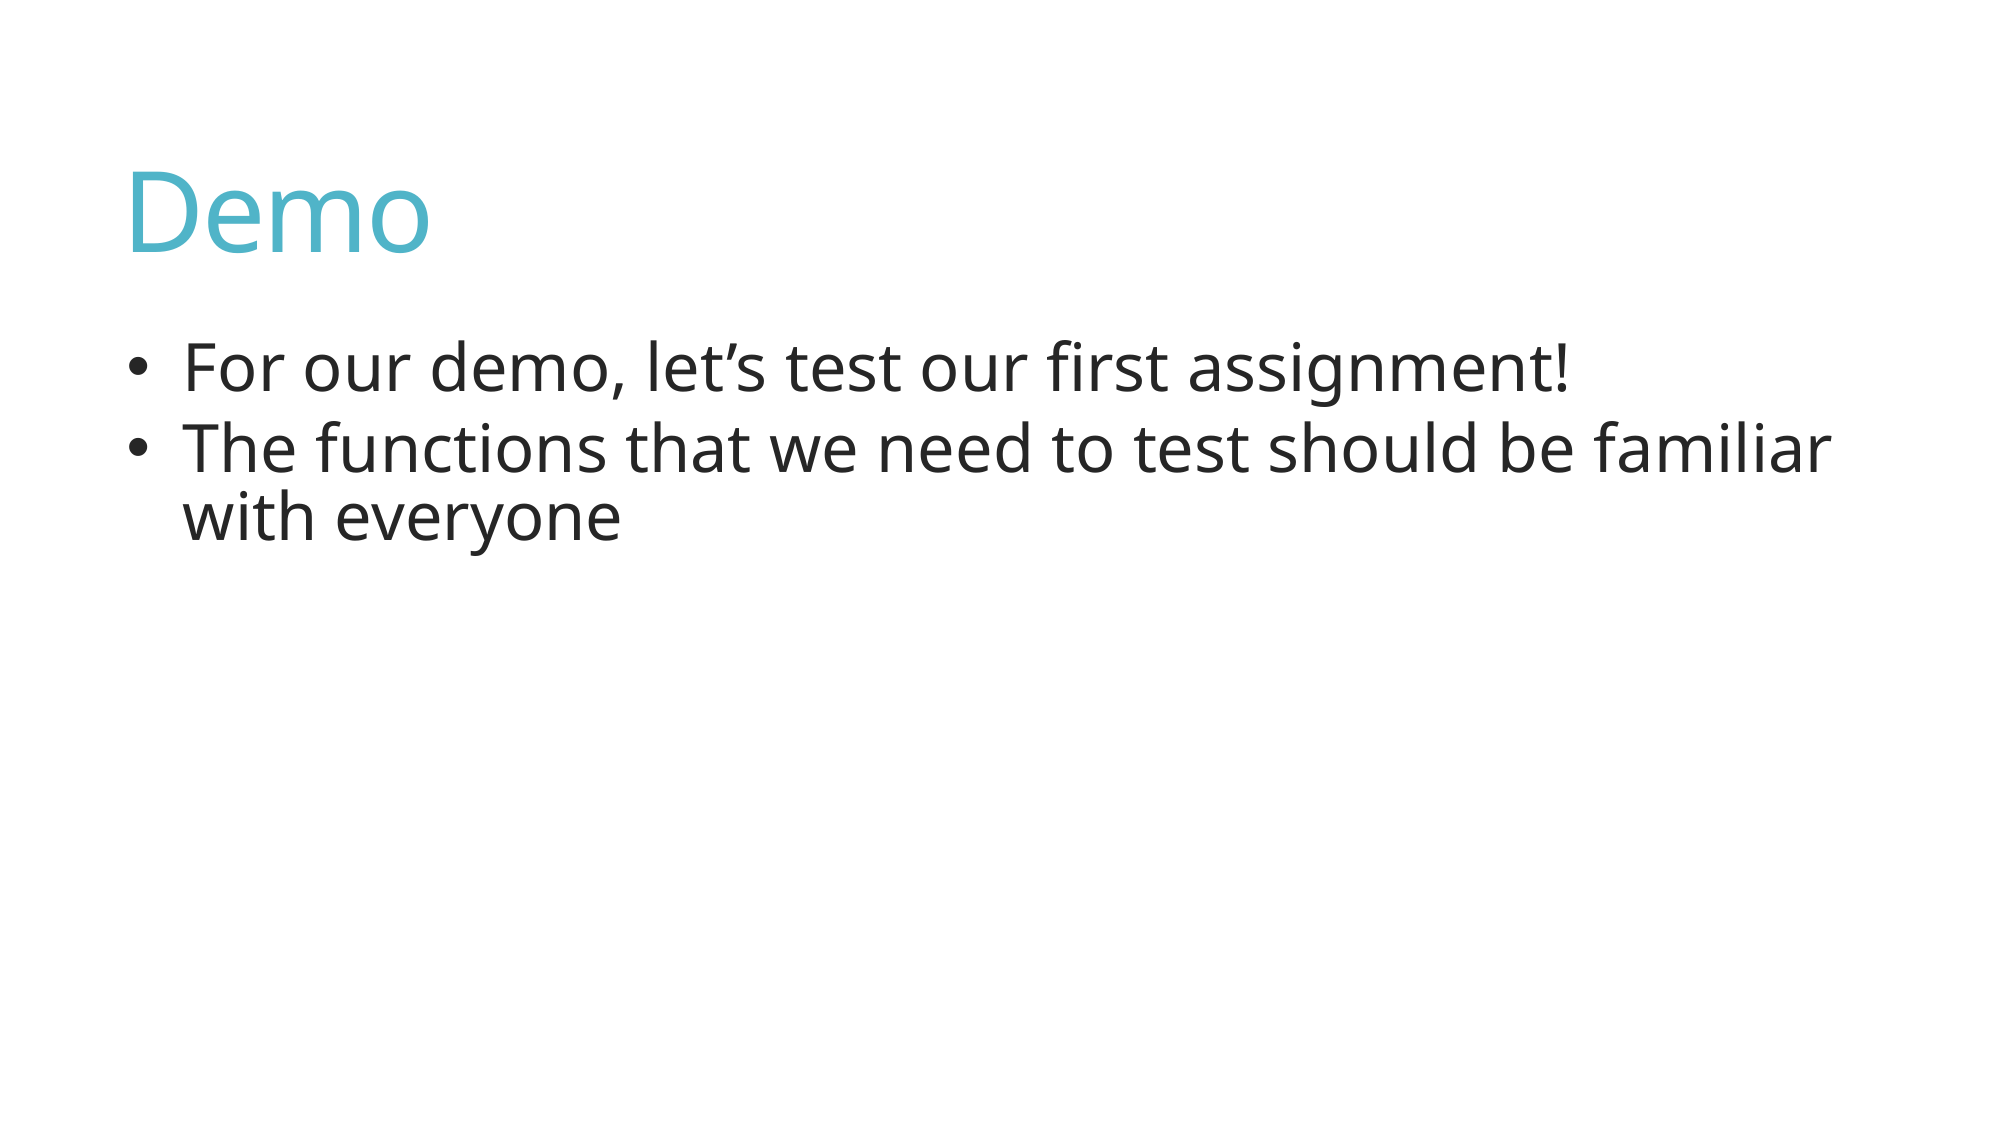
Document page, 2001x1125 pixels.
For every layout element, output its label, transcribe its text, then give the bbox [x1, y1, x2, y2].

list For our demo, let’s test our first assignment! The functions that we need to test should be familiar with everyone [111, 329, 1876, 948]
title Demo [107, 81, 1875, 354]
